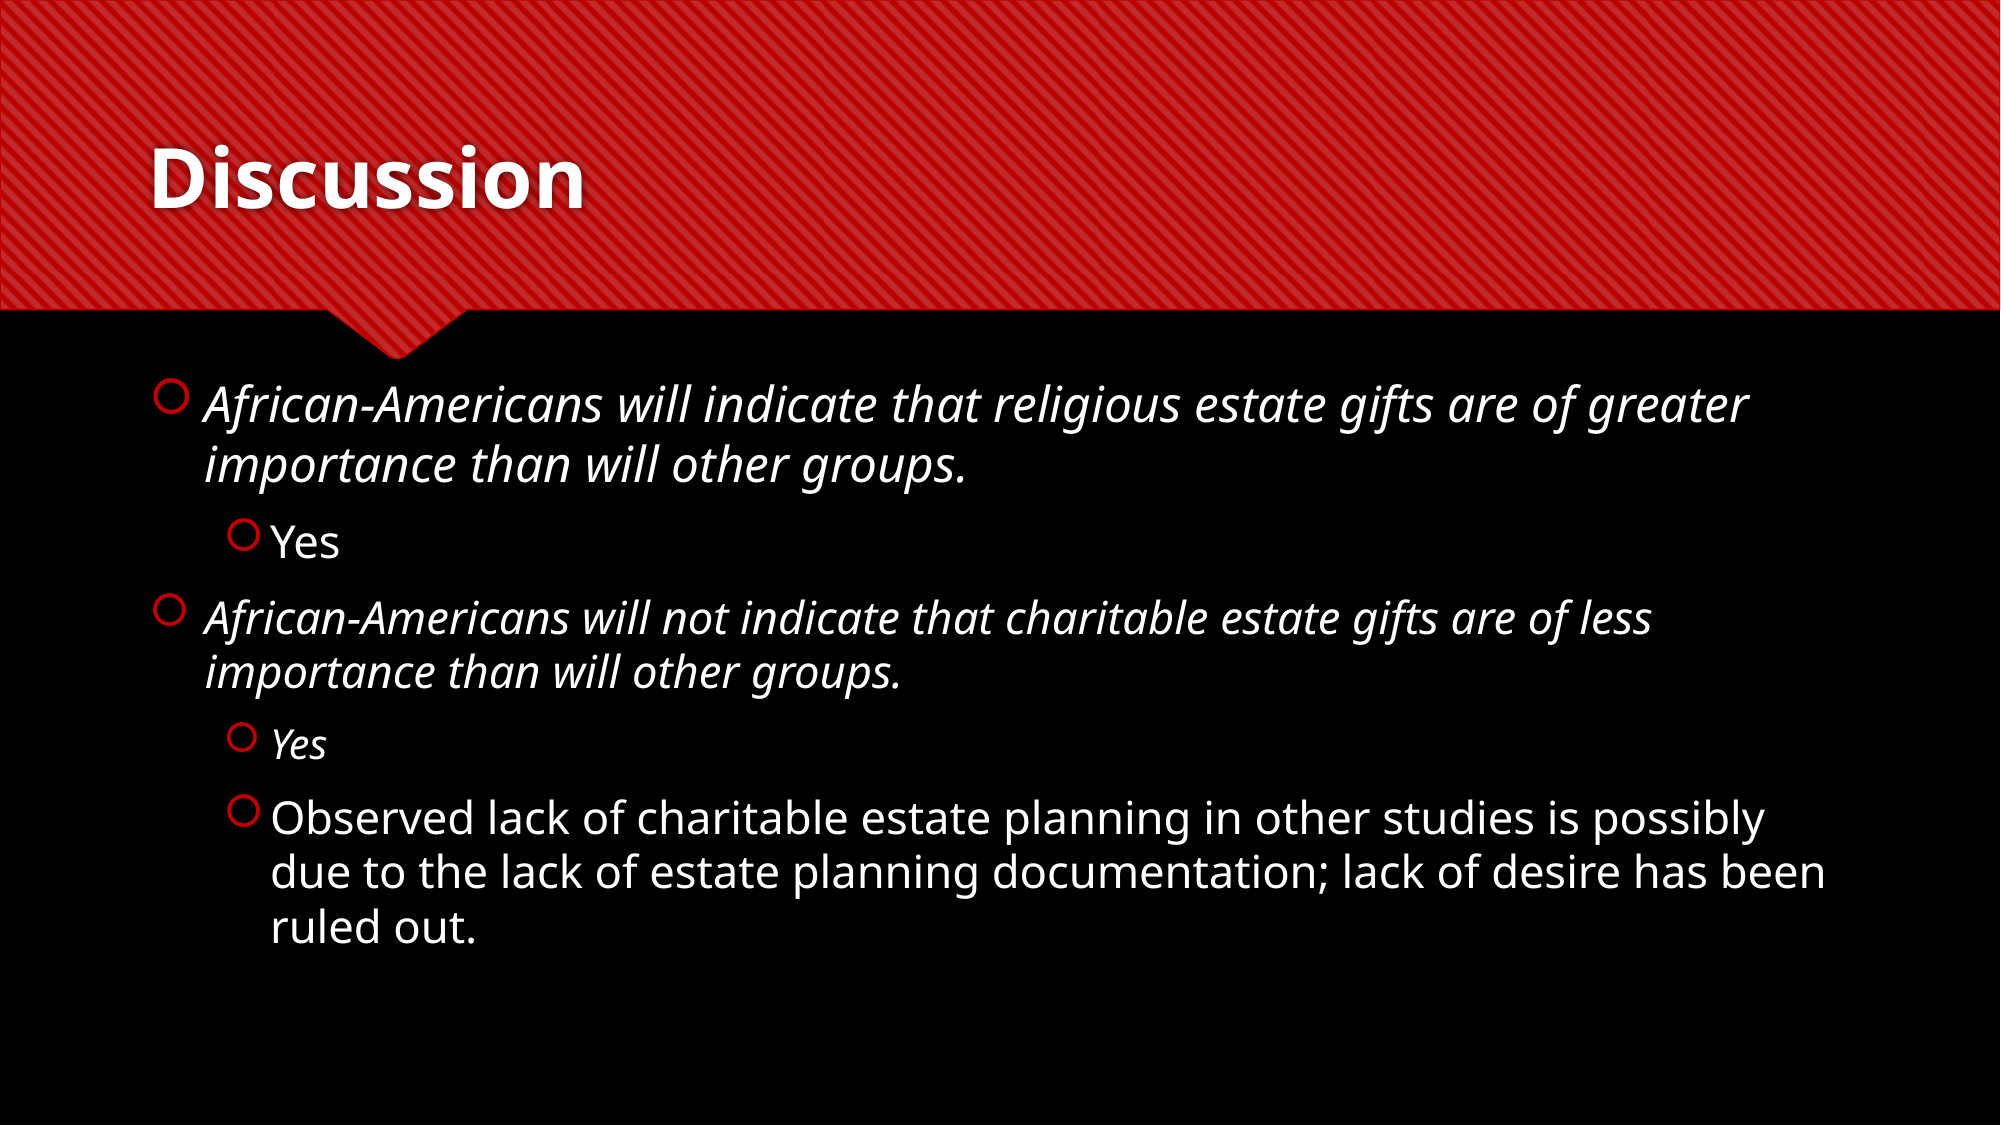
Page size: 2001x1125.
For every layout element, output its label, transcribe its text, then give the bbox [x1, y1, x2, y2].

list African-Americans will indicate that religious estate gifts are of greater importance than will other groups. Yes African-Americans will not indicate that charitable estate gifts are of less importance than will other groups. Yes Observed lack of charitable estate planning in other studies is possibly due to the lack of estate planning documentation; lack of desire has been ruled out. [134, 364, 1866, 962]
title Discussion [132, 73, 1868, 233]
